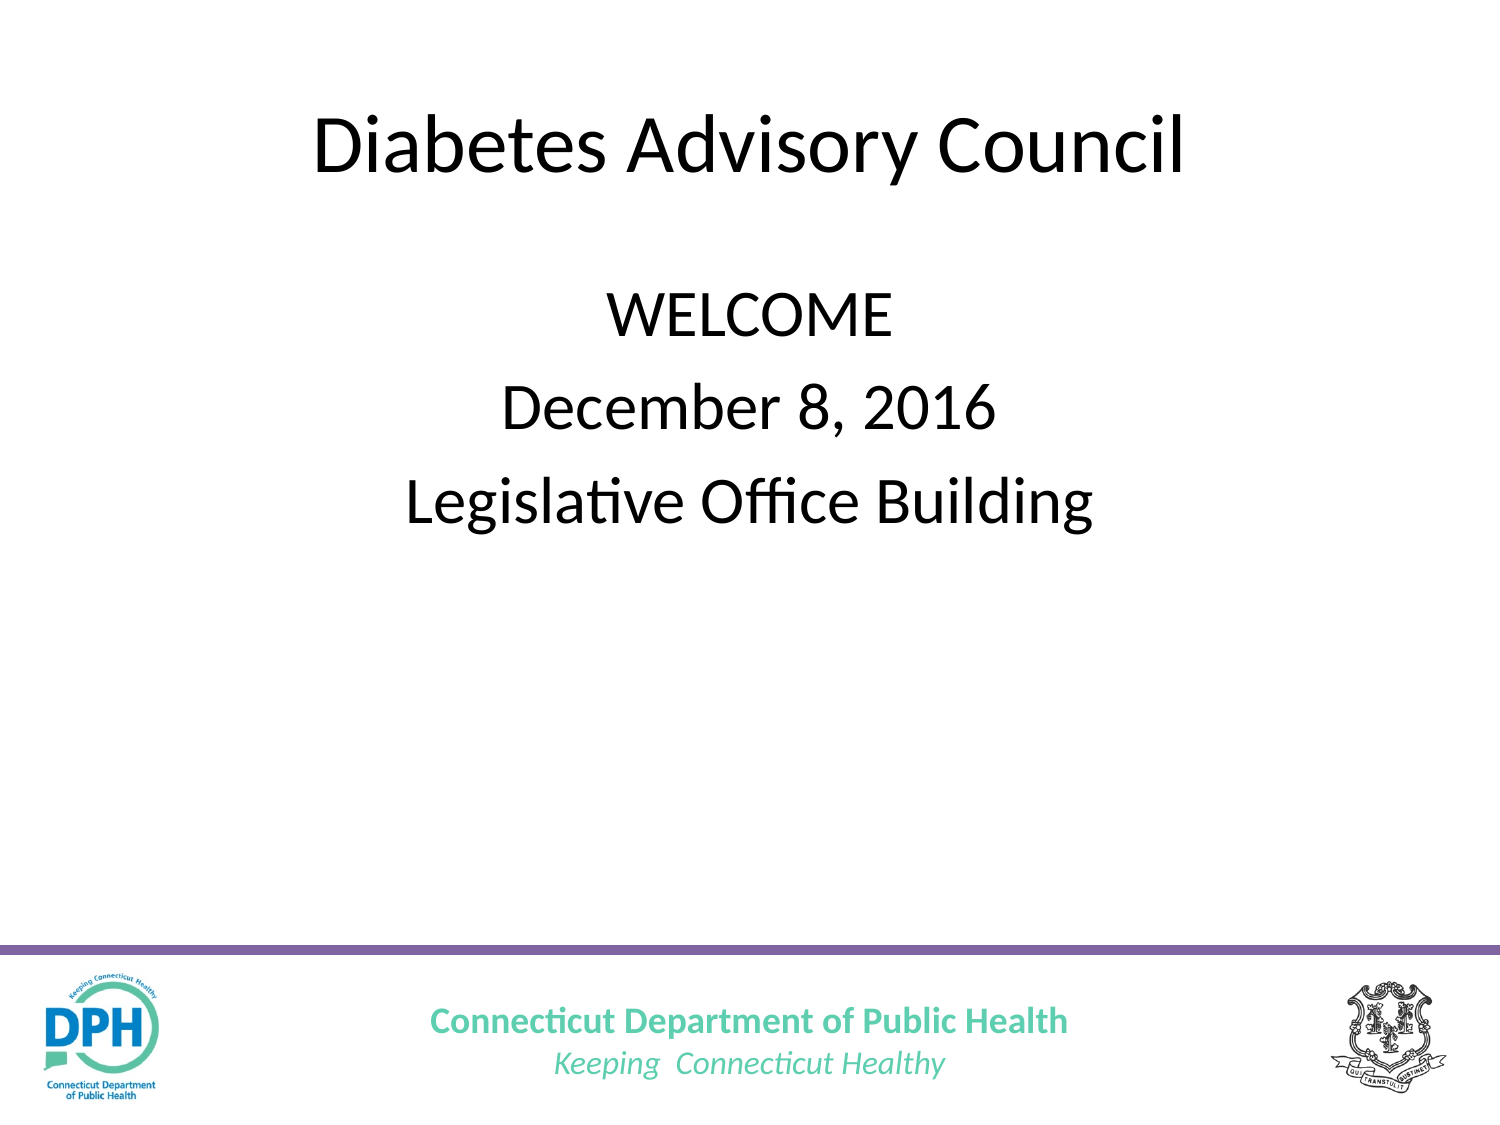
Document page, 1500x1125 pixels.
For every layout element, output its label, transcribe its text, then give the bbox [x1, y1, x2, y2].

picture [1328, 969, 1450, 1104]
title Diabetes Advisory Council [75, 45, 1425, 233]
list WELCOME December 8, 2016 Legislative Office Building [75, 262, 1425, 1005]
picture [37, 969, 163, 1104]
